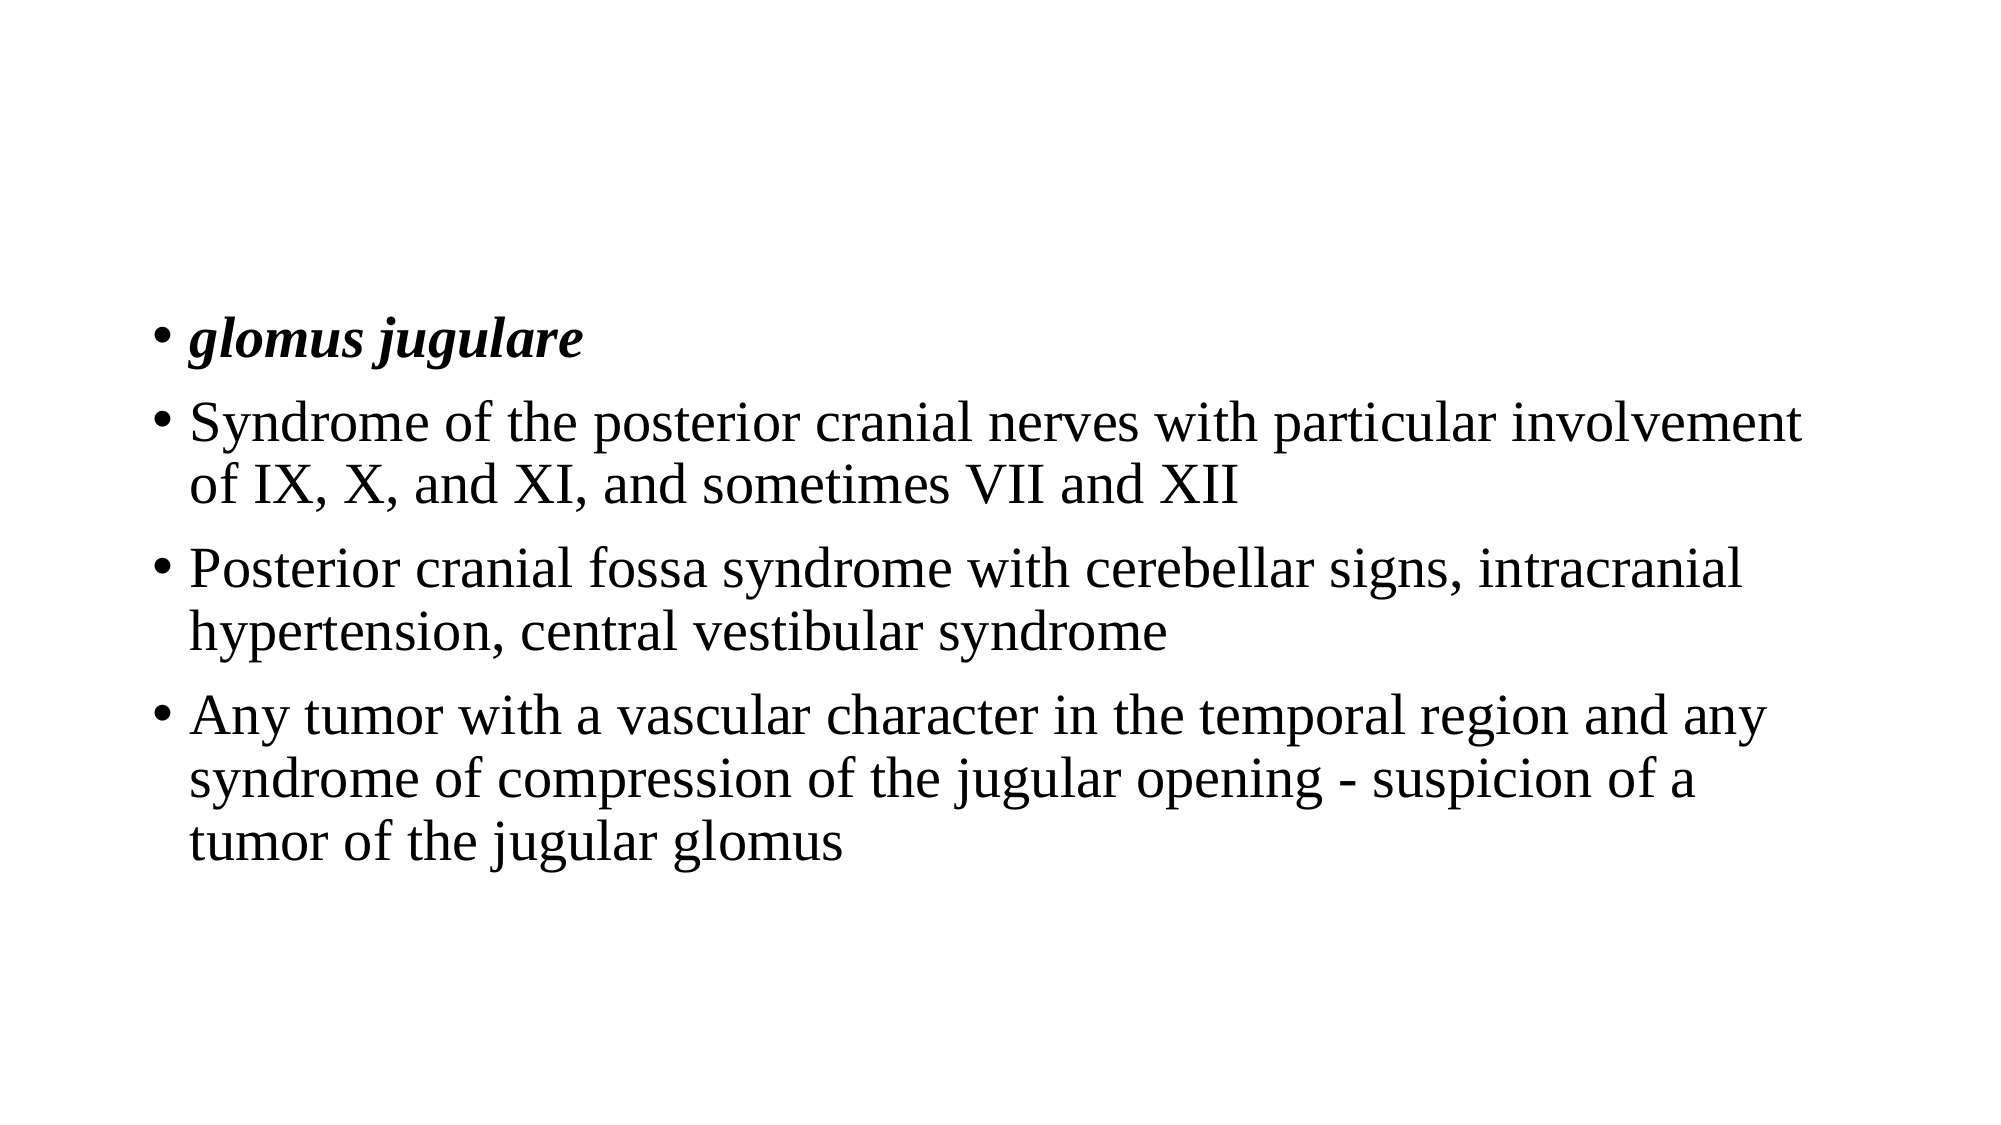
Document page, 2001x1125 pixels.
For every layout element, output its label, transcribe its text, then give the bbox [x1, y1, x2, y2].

list glomus jugulare Syndrome of the posterior cranial nerves with particular involvement of IX, X, and XI, and sometimes VII and XII Posterior cranial fossa syndrome with cerebellar signs, intracranial hypertension, central vestibular syndrome Any tumor with a vascular character in the temporal region and any syndrome of compression of the jugular opening - suspicion of a tumor of the jugular glomus [137, 299, 1863, 1014]
